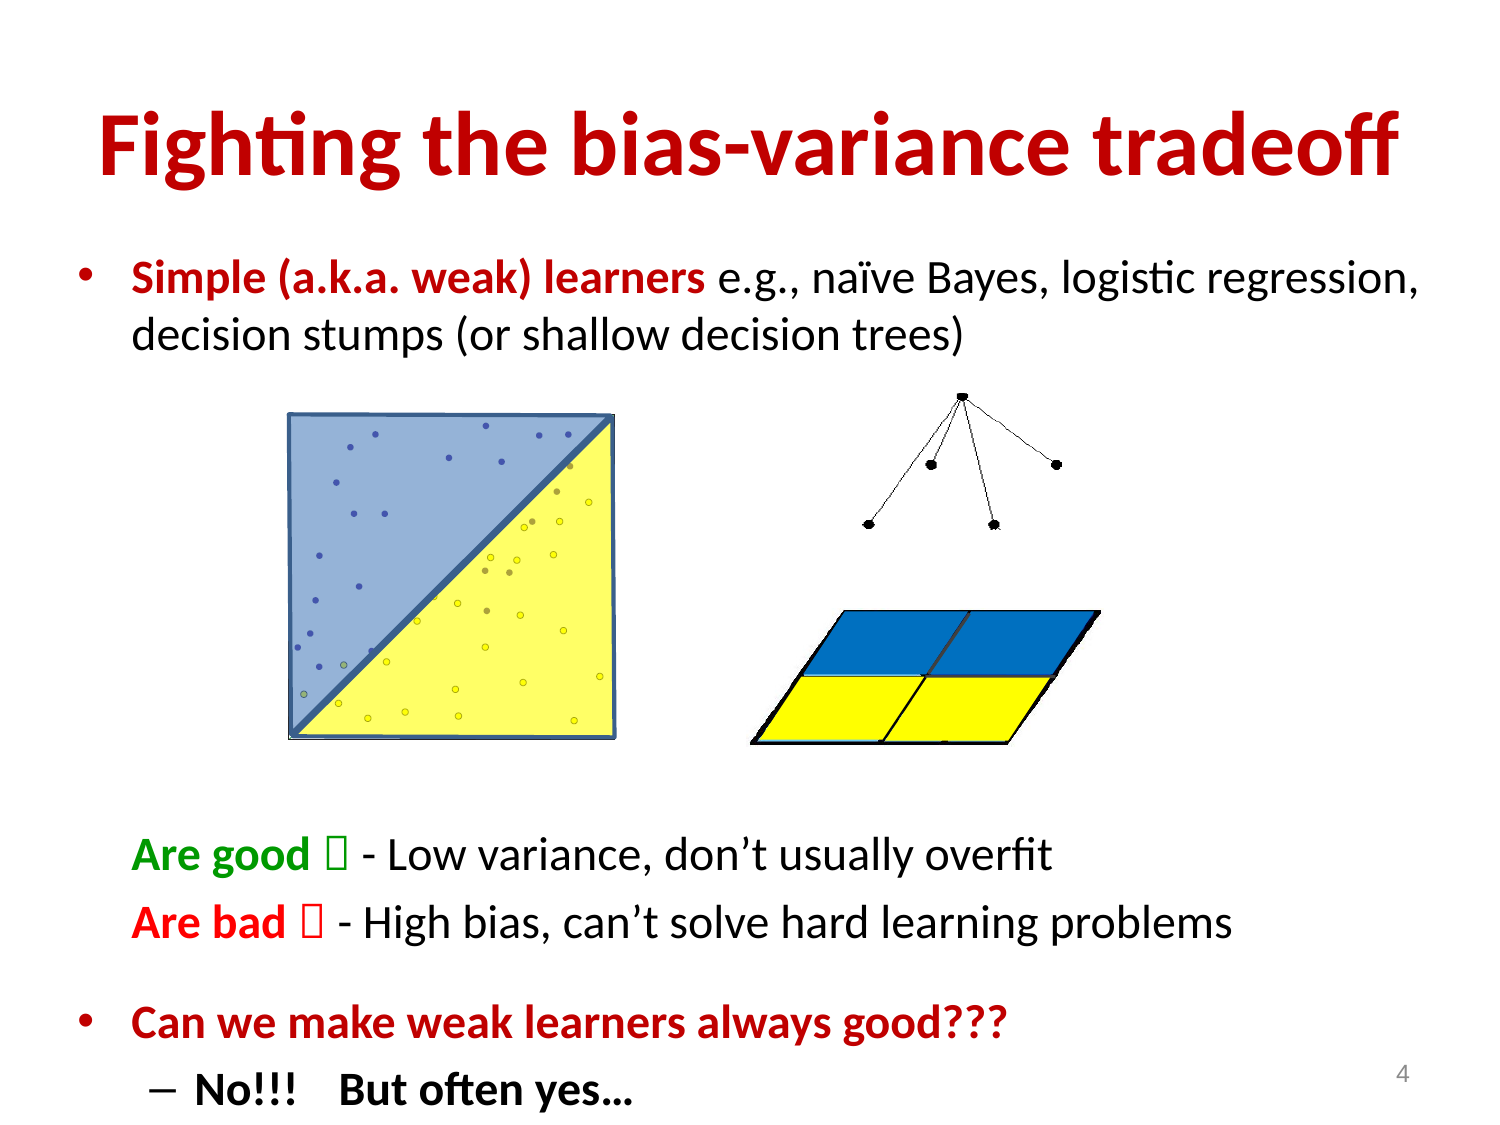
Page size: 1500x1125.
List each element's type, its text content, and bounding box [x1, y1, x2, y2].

slide_number 4 [1074, 1042, 1425, 1103]
list Simple (a.k.a. weak) learners e.g., naïve Bayes, logistic regression, decision stumps (or shallow decision trees) Are good  - Low variance, don’t usually overfit Are bad  - High bias, can’t solve hard learning problems Can we make weak learners always good??? No!!! But often yes… [62, 237, 1463, 1125]
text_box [737, 366, 1113, 763]
title Fighting the bias-variance tradeoff [75, 45, 1425, 233]
picture [278, 406, 626, 749]
